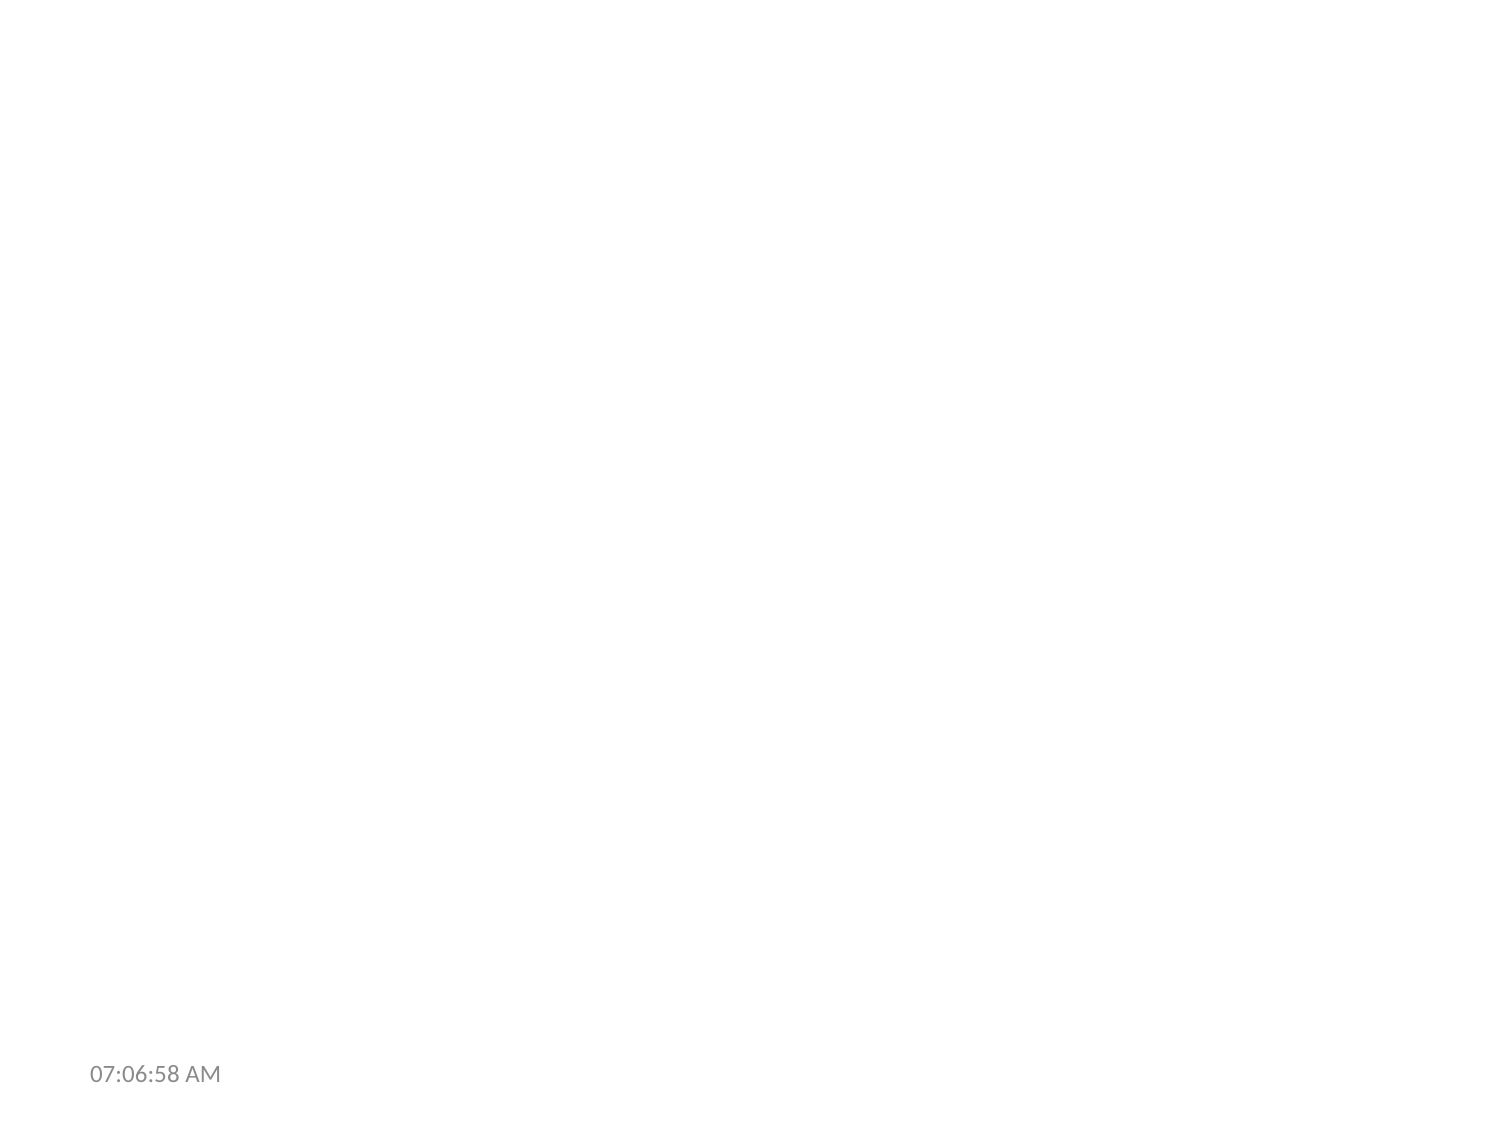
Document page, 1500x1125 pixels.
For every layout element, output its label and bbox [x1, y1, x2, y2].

slide_number [75, 1042, 425, 1103]
